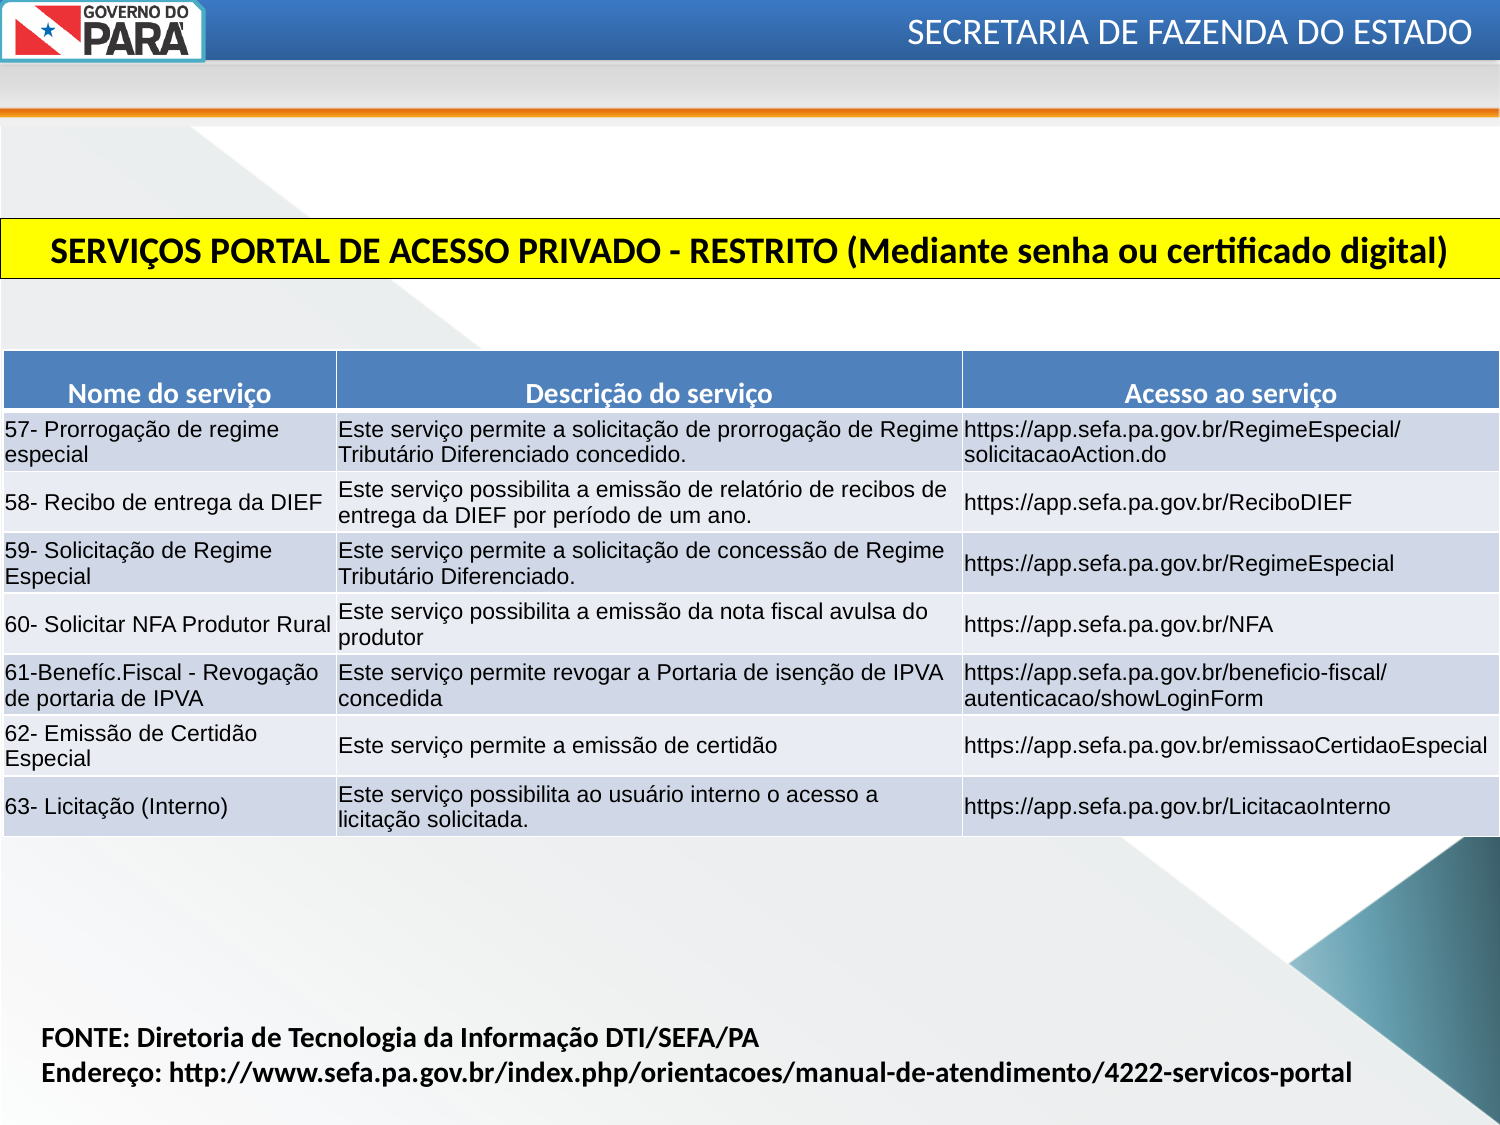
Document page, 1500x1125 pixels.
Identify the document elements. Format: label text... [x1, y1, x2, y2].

table_cell https://app.sefa.pa.gov.br/RegimeEspecial [963, 533, 1499, 592]
table_cell 58- Recibo de entrega da DIEF [4, 472, 336, 531]
table_cell https://app.sefa.pa.gov.br/beneficio-fiscal/autenticacao/showLoginForm [963, 655, 1499, 714]
table_cell Este serviço permite a emissão de certidão [337, 716, 962, 775]
table_cell Este serviço permite a solicitação de prorrogação de Regime Tributário Diferenciado concedido. [337, 413, 962, 471]
table_cell 61-Benefíc.Fiscal - Revogação de portaria de IPVA [4, 655, 336, 714]
picture [0, 279, 1500, 1125]
table_cell https://app.sefa.pa.gov.br/RegimeEspecial/solicitacaoAction.do [963, 413, 1499, 471]
text_box FONTE: Diretoria de Tecnologia da Informação DTI/SEFA/PA Endereço: http://www.sefa.pa.gov.br/index.php/orientacoes/manual-de-atendimento/4222-servicos-portal [26, 1011, 1474, 1096]
table_cell https://app.sefa.pa.gov.br/emissaoCertidaoEspecial [963, 716, 1499, 775]
table_cell Este serviço possibilita ao usuário interno o acesso a licitação solicitada. [337, 777, 962, 836]
table_cell 60- Solicitar NFA Produtor Rural [4, 594, 336, 653]
table_cell Este serviço possibilita a emissão da nota fiscal avulsa do produtor [337, 594, 962, 653]
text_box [0, 0, 204, 61]
text_box SECRETARIA DE FAZENDA DO ESTADO [205, 0, 1500, 60]
table_cell 62- Emissão de Certidão Especial [4, 716, 336, 775]
table_cell Este serviço permite a solicitação de concessão de Regime Tributário Diferenciado. [337, 533, 962, 592]
table_cell Este serviço permite revogar a Portaria de isenção de IPVA concedida [337, 655, 962, 714]
table_header Descrição do serviço [337, 351, 962, 408]
table_cell 57- Prorrogação de regime especial [4, 413, 336, 471]
table_cell 63- Licitação (Interno) [4, 777, 336, 836]
table_header Nome do serviço [4, 351, 336, 408]
table_cell https://app.sefa.pa.gov.br/ReciboDIEF [963, 472, 1499, 531]
table_header Acesso ao serviço [963, 351, 1499, 408]
table_cell https://app.sefa.pa.gov.br/NFA [963, 594, 1499, 653]
table_cell https://app.sefa.pa.gov.br/LicitacaoInterno [963, 777, 1499, 836]
table_cell Este serviço possibilita a emissão de relatório de recibos de entrega da DIEF por período de um ano. [337, 472, 962, 531]
table_cell 59- Solicitação de Regime Especial [4, 533, 336, 592]
text_box SERVIÇOS PORTAL DE ACESSO PRIVADO - RESTRITO (Mediante senha ou certificado digital) [0, 218, 1500, 279]
picture [0, 60, 1500, 218]
